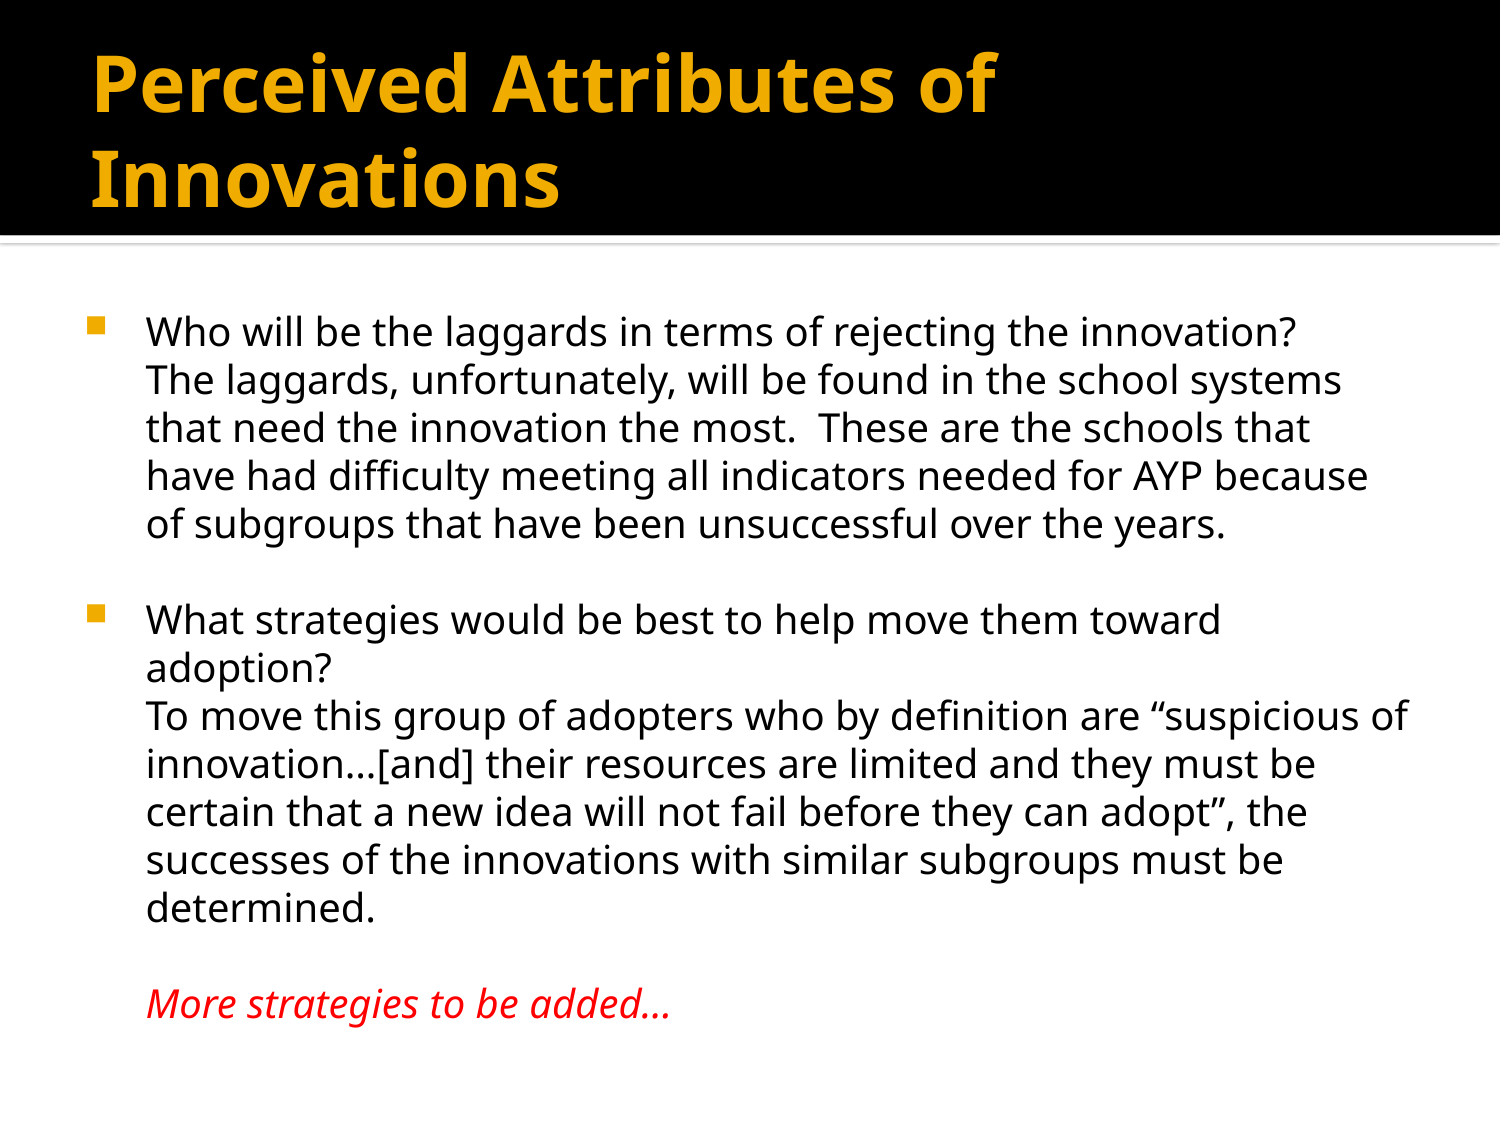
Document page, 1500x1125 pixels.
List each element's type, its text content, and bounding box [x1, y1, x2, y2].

title Perceived Attributes of Innovations [75, 25, 1425, 231]
list Who will be the laggards in terms of rejecting the innovation? The laggards, unfortunately, will be found in the school systems that need the innovation the most. These are the schools that have had difficulty meeting all indicators needed for AYP because of subgroups that have been unsuccessful over the years. What strategies would be best to help move them toward adoption? To move this group of adopters who by definition are “suspicious of innovation…[and] their resources are limited and they must be certain that a new idea will not fail before they can adopt”, the successes of the innovations with similar subgroups must be determined. More strategies to be added… [75, 291, 1425, 1050]
